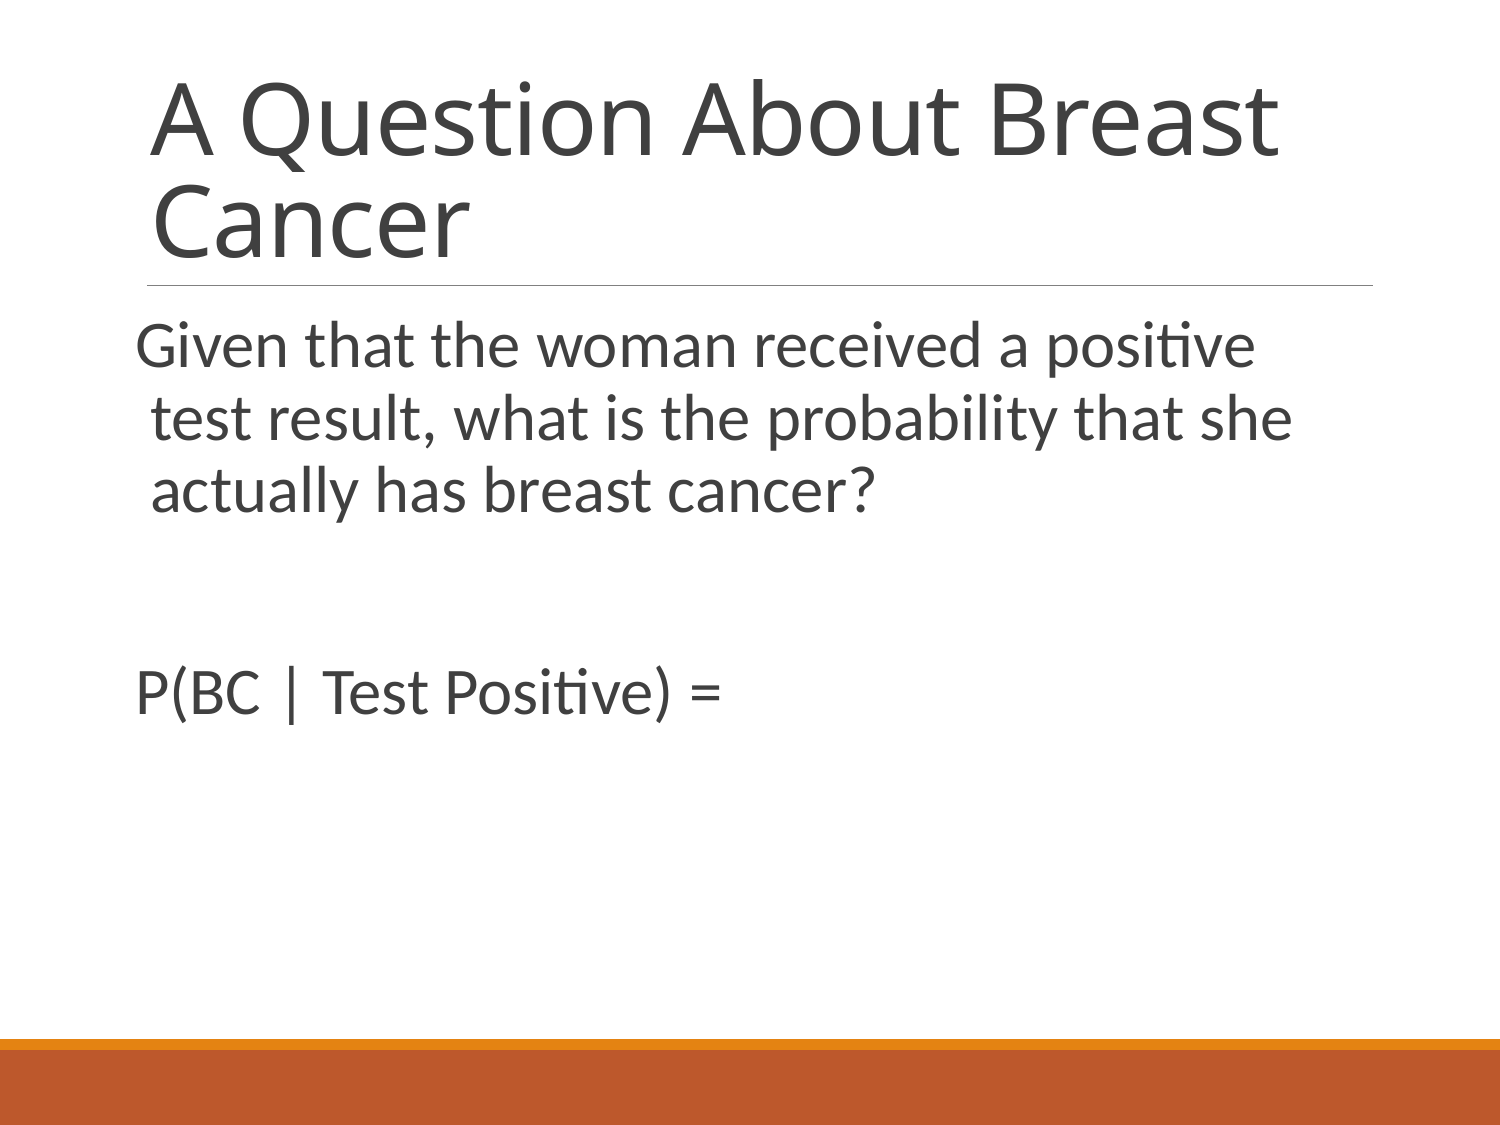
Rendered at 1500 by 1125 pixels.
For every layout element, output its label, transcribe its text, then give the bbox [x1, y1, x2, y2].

list Given that the woman received a positive test result, what is the probability that she actually has breast cancer? P(BC | Test Positive) = [135, 302, 1373, 963]
title A Question About Breast Cancer [135, 47, 1373, 285]
